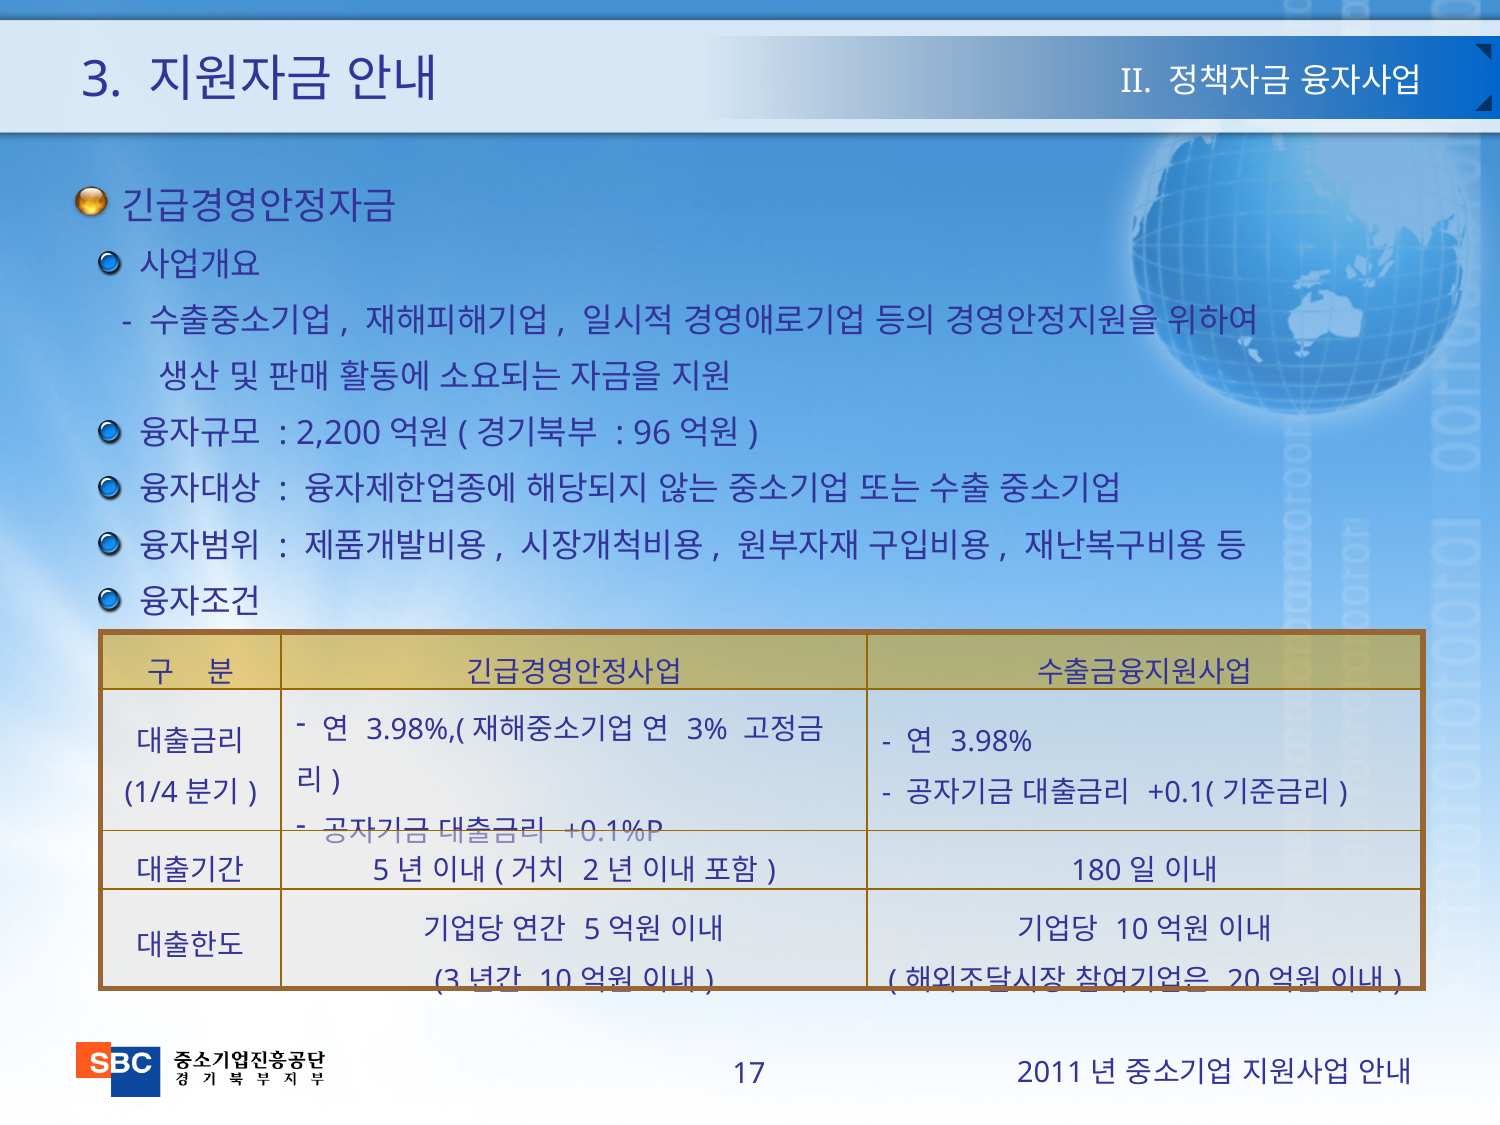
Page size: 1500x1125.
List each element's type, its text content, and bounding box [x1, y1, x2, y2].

table_cell - 연 3.98% - 공자기금 대출금리 +0.1(기준금리) [868, 690, 1420, 830]
text_box II. 정책자금 융자사업 [1105, 51, 1438, 107]
table_cell 180일 이내 [868, 831, 1420, 888]
table_header 수출금융지원사업 [868, 635, 1420, 688]
table_header 구 분 [103, 635, 280, 688]
table_cell 대출한도 [103, 890, 280, 986]
table_cell 기업당 연간 5억원 이내 (3년간 10억원 이내) [282, 890, 866, 986]
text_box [71, 169, 716, 230]
table_cell 대출금리 (1/4분기) [103, 690, 280, 830]
table_cell 5년 이내(거치 2년 이내 포함) [282, 831, 866, 888]
table_cell 연 3.98%,(재해중소기업 연 3% 고정금리) 공자기금 대출금리 +0.1%P [282, 690, 866, 830]
table_cell 대출기간 [103, 831, 280, 888]
text_box 사업개요 - 수출중소기업, 재해피해기업, 일시적 경영애로기업 등의 경영안정지원을 위하여 생산 및 판매 활동에 소요되는 자금을 지원 융자규모 : 2,200억원(경기북부 : 96억원) 융자대상 : 융자제한업종에 해당되지 않는 중소기업 또는 수출 중소기업 융자범위 : 제품개발비용, 시장개척비용, 원부자재 구입비용, 재난복구비용 등 융자조건 [80, 227, 1440, 628]
picture [0, 0, 1500, 1125]
table_cell 기업당 10억원 이내 (해외조달시장 참여기업은 20억원 이내) [868, 890, 1420, 986]
table_header 긴급경영안정사업 [282, 635, 866, 688]
text_box 3. 지원자금 안내 [66, 38, 454, 114]
